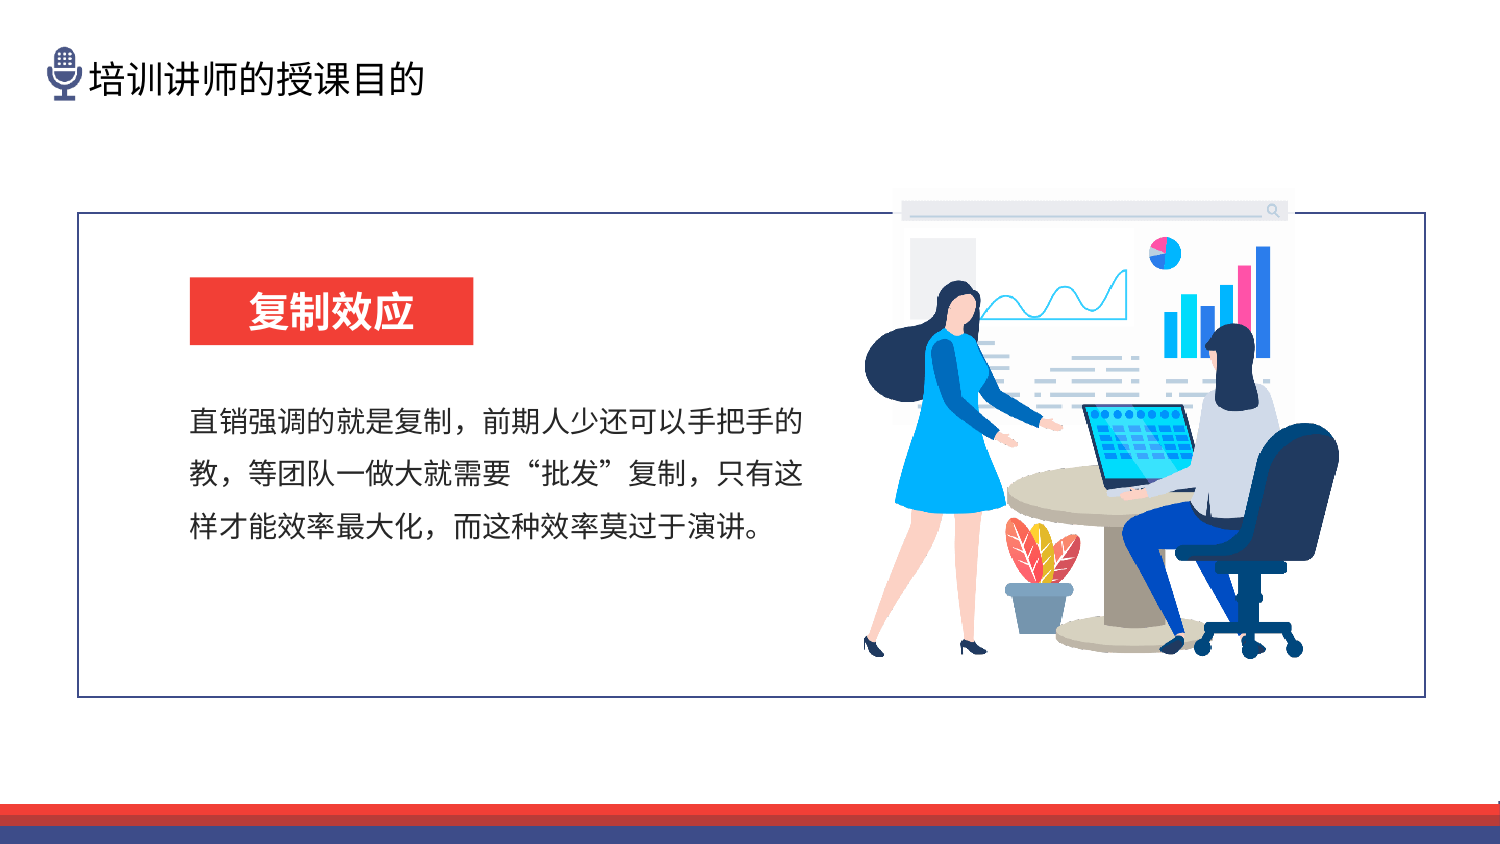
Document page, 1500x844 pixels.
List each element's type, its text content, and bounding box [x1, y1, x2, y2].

text_box 复制效应 [189, 276, 474, 346]
picture [44, 44, 87, 101]
picture [0, 801, 1500, 844]
list 直销强调的就是复制，前期人少还可以手把手的教，等团队一做大就需要“批发”复制，只有这样才能效率最大化，而这种效率莫过于演讲。 [174, 378, 789, 604]
text_box [77, 212, 789, 698]
text_box [1410, 212, 1426, 698]
picture [789, 114, 1410, 735]
